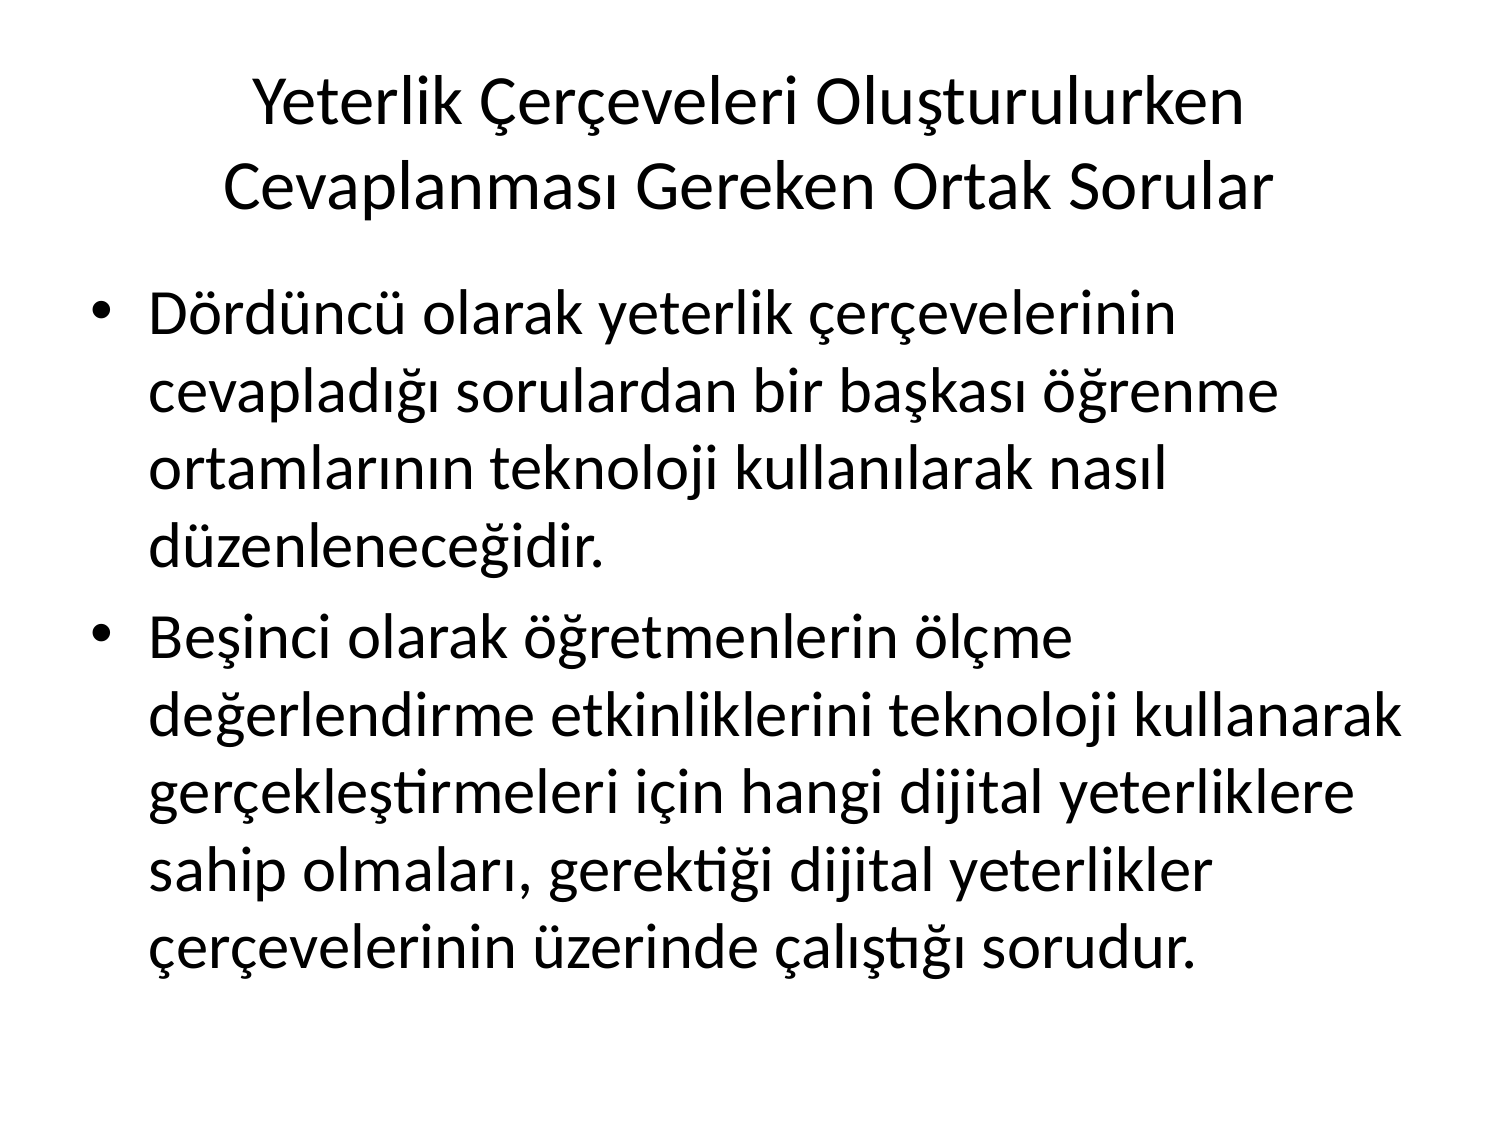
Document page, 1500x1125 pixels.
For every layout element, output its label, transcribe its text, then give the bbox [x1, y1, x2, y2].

title Yeterlik Çerçeveleri Oluşturulurken Cevaplanması Gereken Ortak Sorular [75, 45, 1425, 233]
list Dördüncü olarak yeterlik çerçevelerinin cevapladığı sorulardan bir başkası öğrenme ortamlarının teknoloji kullanılarak nasıl düzenleneceğidir. Beşinci olarak öğretmenlerin ölçme değerlendirme etkinliklerini teknoloji kullanarak gerçekleştirmeleri için hangi dijital yeterliklere sahip olmaları, gerektiği dijital yeterlikler çerçevelerinin üzerinde çalıştığı sorudur. [75, 262, 1425, 1005]
